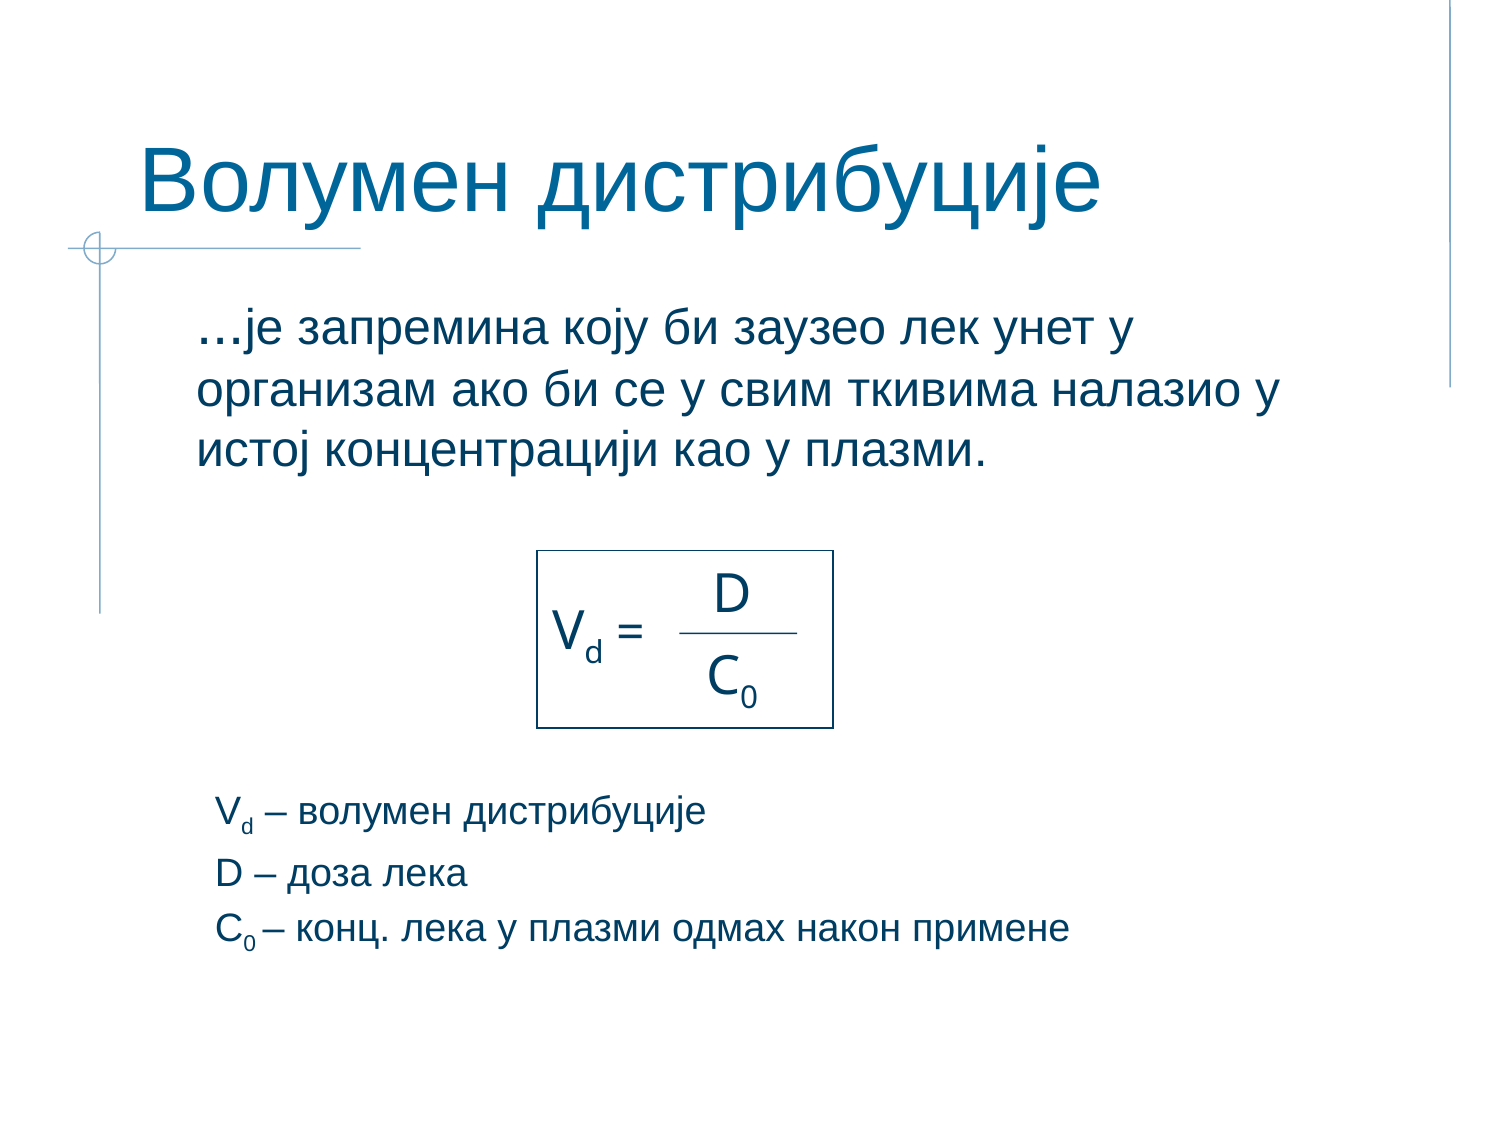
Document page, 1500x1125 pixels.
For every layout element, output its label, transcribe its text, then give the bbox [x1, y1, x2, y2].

text_box [537, 550, 833, 728]
title Волумен дистрибуције [123, 49, 1400, 238]
list ...је запремина коју би заузео лек унет у организам ако би се у свим ткивима налазио у истој концентрацији као у плазми. Vd – волумен дистрибуције D – доза лека C0 – конц. лека у плазми одмах након примене [124, 278, 1400, 1014]
